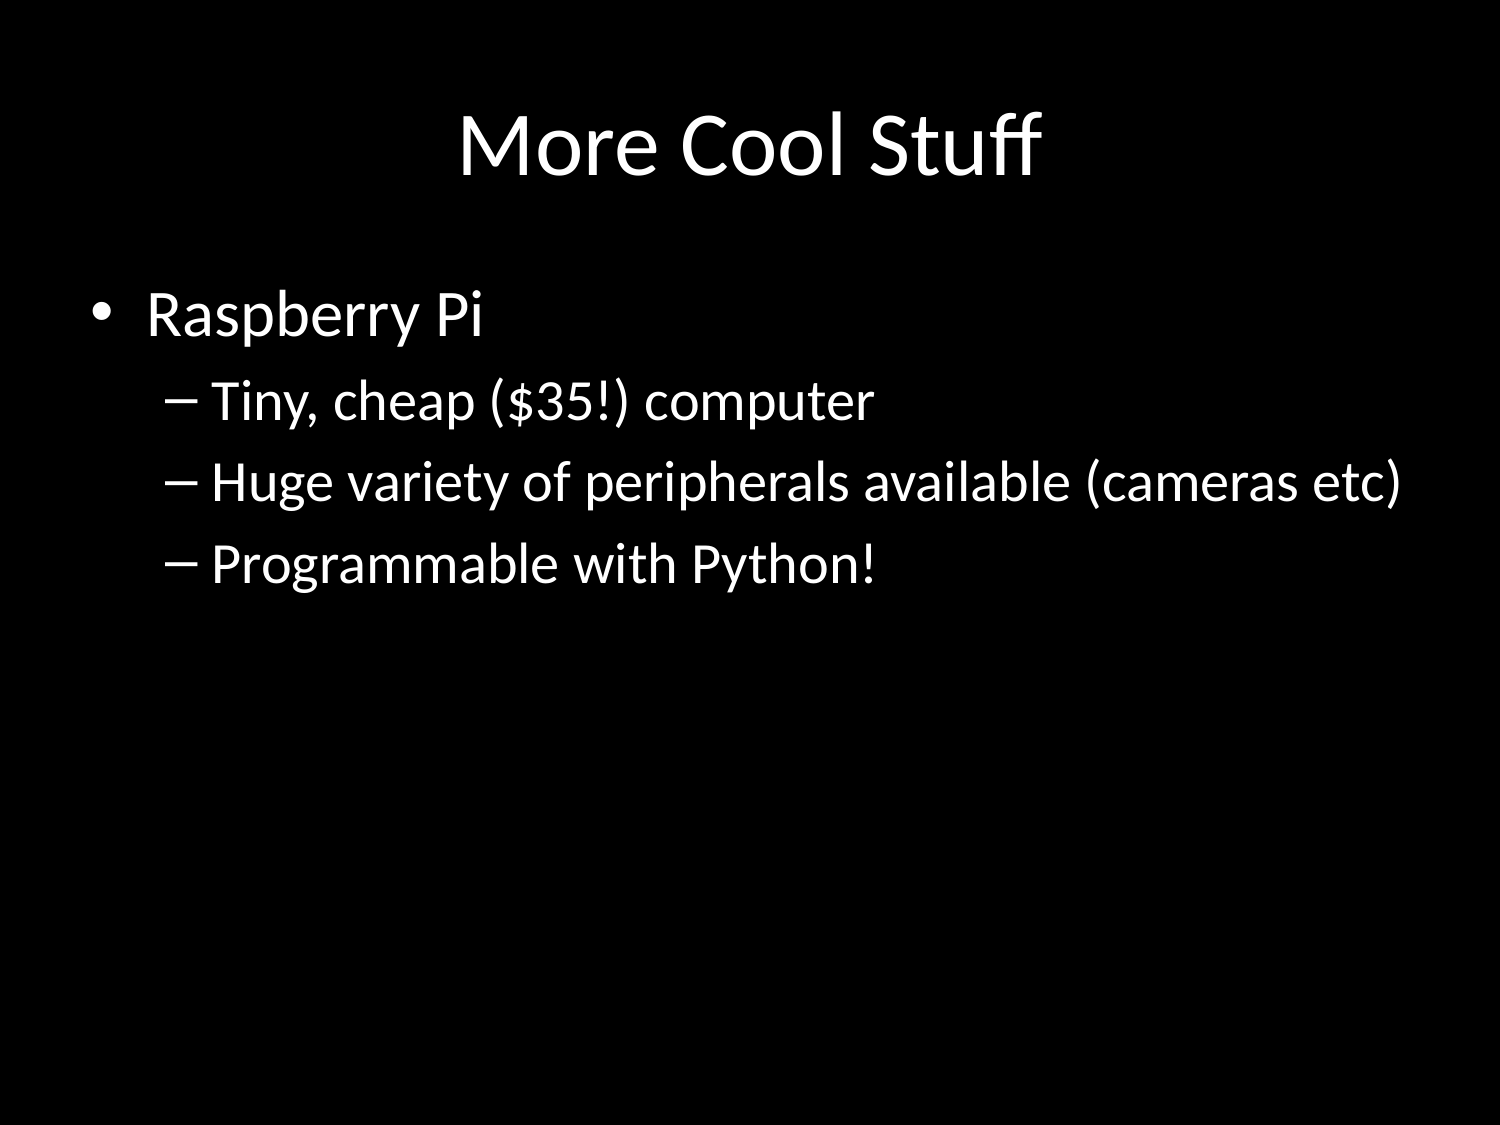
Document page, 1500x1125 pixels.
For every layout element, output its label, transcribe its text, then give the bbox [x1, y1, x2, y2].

list Raspberry Pi Tiny, cheap ($35!) computer Huge variety of peripherals available (cameras etc) Programmable with Python! [75, 262, 1425, 1005]
title More Cool Stuff [75, 45, 1425, 233]
